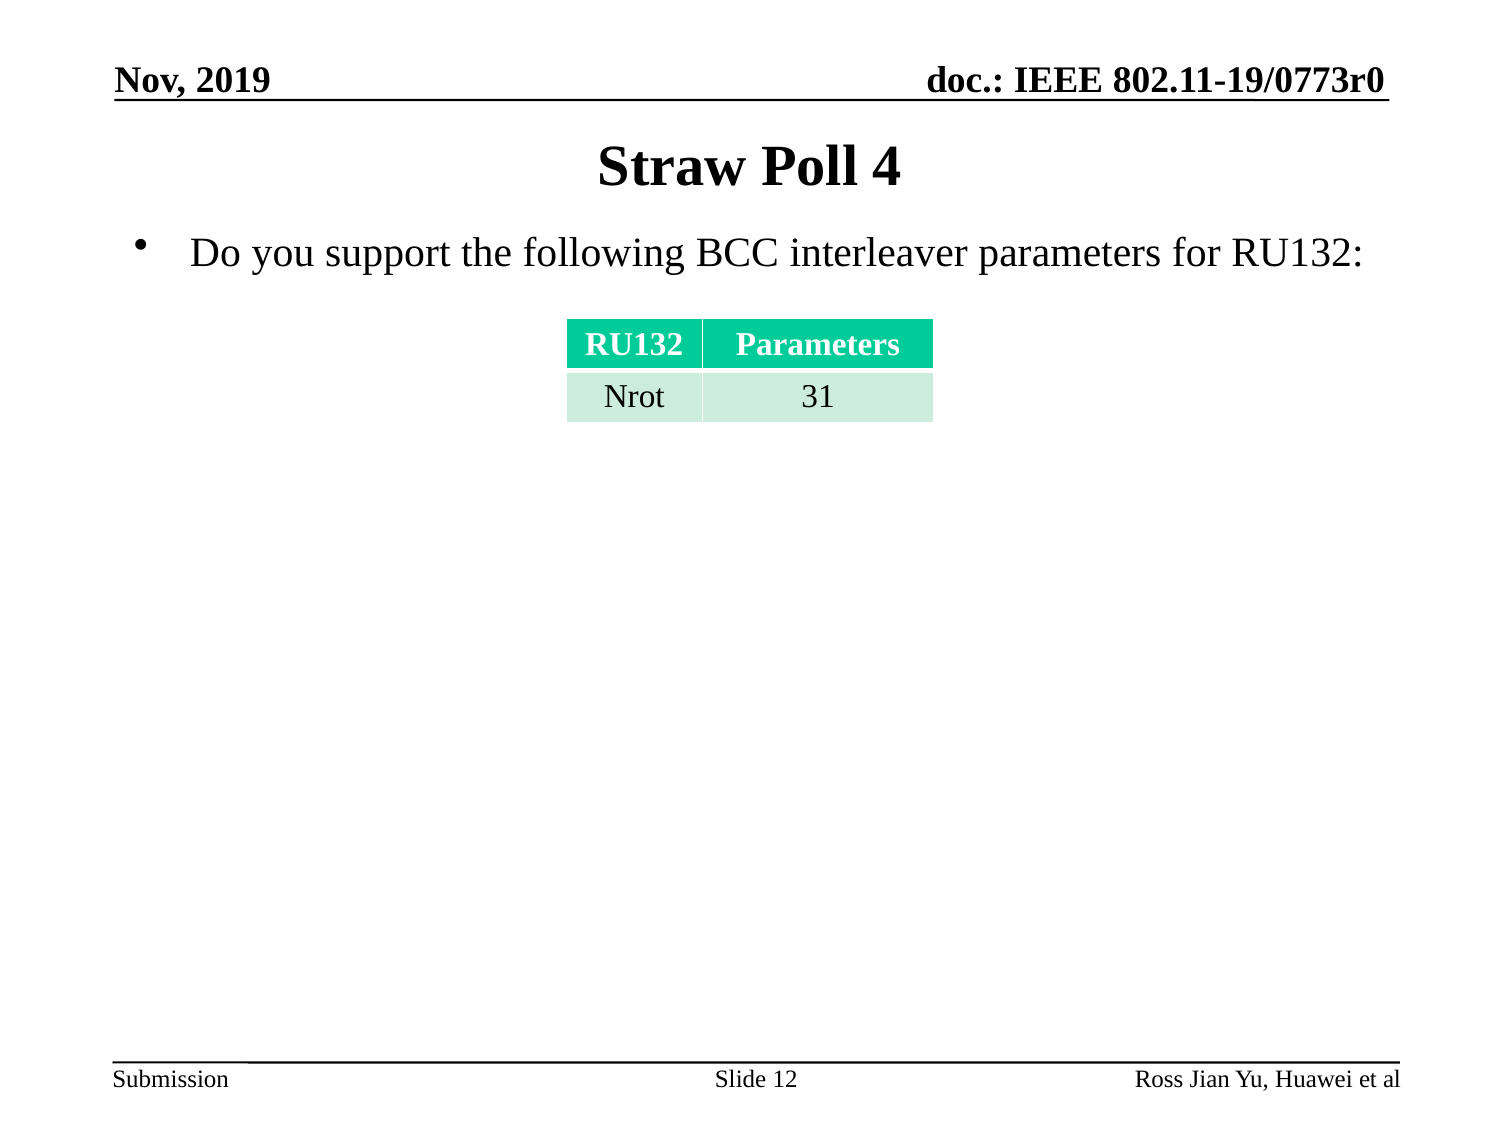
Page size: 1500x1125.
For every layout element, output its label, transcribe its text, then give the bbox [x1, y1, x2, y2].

text_box Do you support the following BCC interleaver parameters for RU132: [118, 217, 1394, 288]
slide_number Slide 12 [712, 1061, 800, 1093]
title Straw Poll 4 [112, 112, 1388, 213]
footer Ross Jian Yu, Huawei et al [1131, 1061, 1402, 1093]
table_header RU132 [567, 319, 702, 368]
table_cell 31 [703, 373, 933, 422]
table_cell Nrot [567, 373, 702, 422]
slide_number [114, 54, 273, 101]
table_header Parameters [703, 319, 933, 368]
